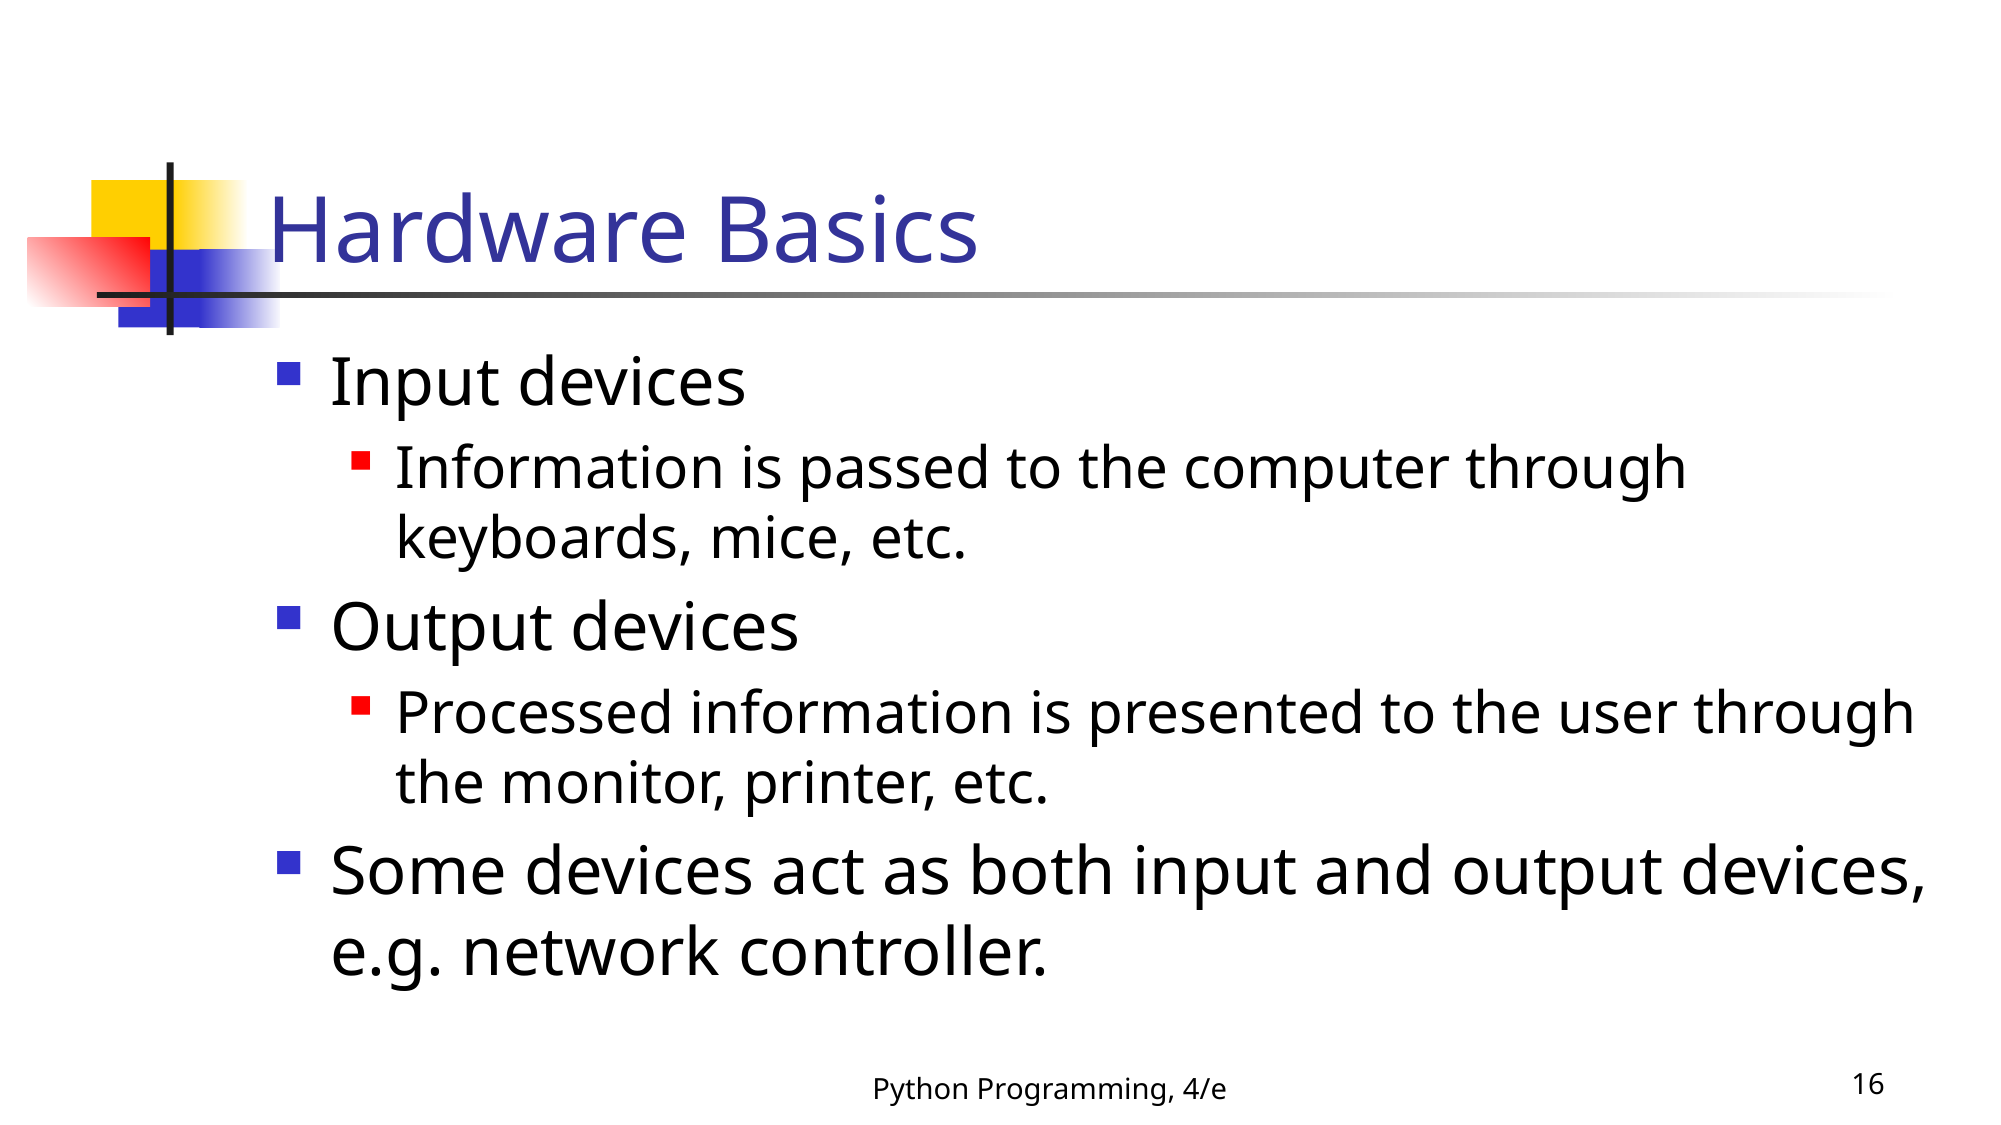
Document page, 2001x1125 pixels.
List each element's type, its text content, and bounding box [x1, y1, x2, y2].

footer Python Programming, 4/e [733, 1037, 1367, 1113]
slide_number 16 [1483, 1037, 1901, 1113]
list Input devices Information is passed to the computer through keyboards, mice, etc. Output devices Processed information is presented to the user through the monitor, printer, etc. Some devices act as both input and output devices, e.g. network controller. [258, 331, 1959, 1006]
title Hardware Basics [251, 101, 1957, 289]
